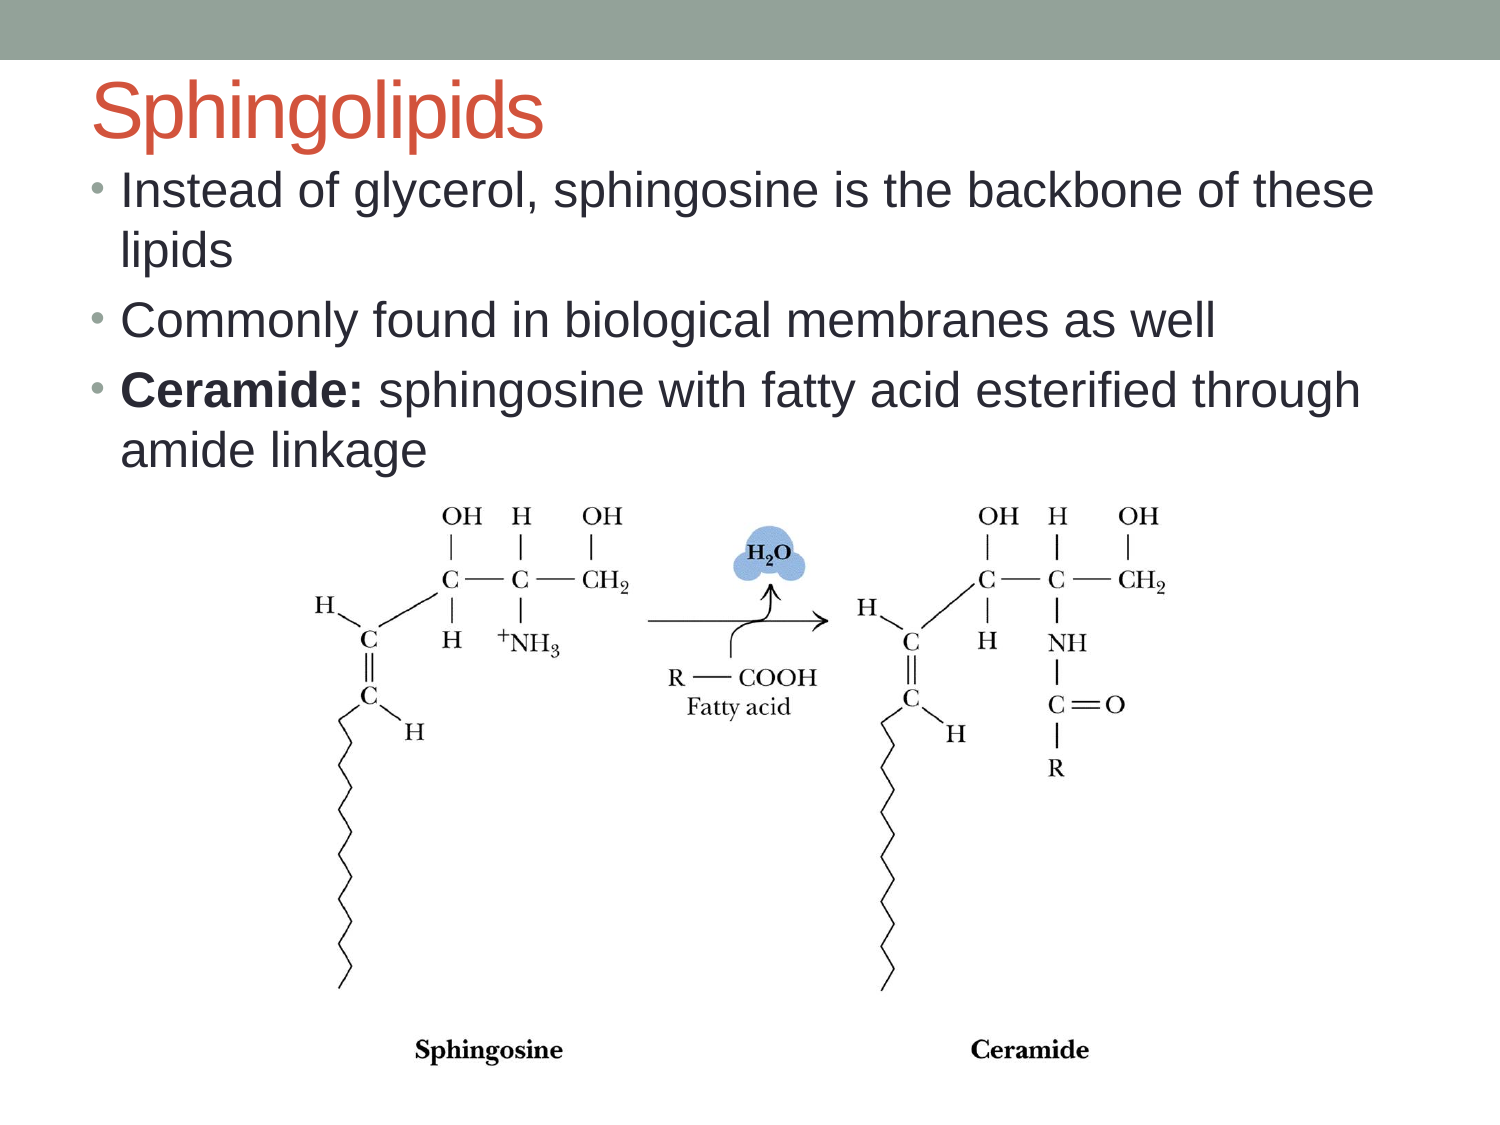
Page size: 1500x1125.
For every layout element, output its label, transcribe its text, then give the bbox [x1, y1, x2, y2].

list Instead of glycerol, sphingosine is the backbone of these lipids Commonly found in biological membranes as well Ceramide: sphingosine with fatty acid esterified through amide linkage [75, 149, 1425, 500]
picture [237, 499, 1239, 1068]
title Sphingolipids [75, 50, 1425, 149]
